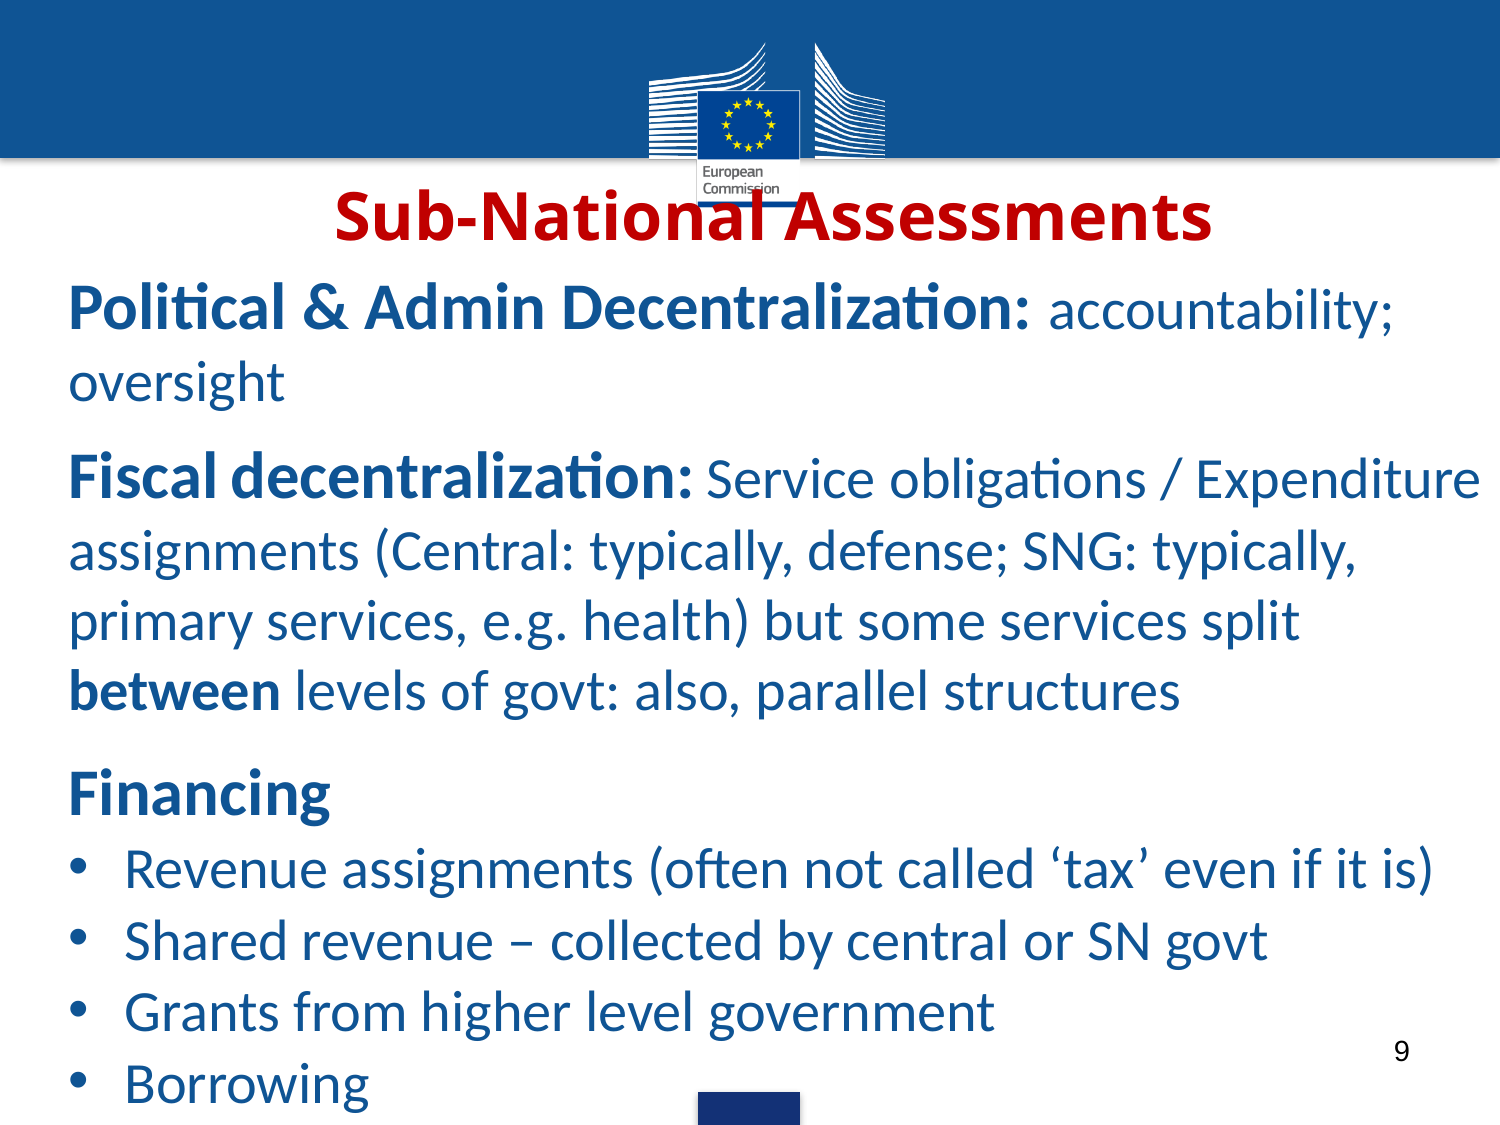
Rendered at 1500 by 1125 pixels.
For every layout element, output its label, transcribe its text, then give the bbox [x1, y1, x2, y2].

picture [649, 42, 885, 149]
slide_number 9 [1074, 1024, 1426, 1103]
list Political & Admin Decentralization: accountability; oversight Fiscal decentralization: Service obligations / Expenditure assignments (Central: typically, defense; SNG: typically, primary services, e.g. health) but some services split between levels of govt: also, parallel structures Financing Revenue assignments (often not called ‘tax’ even if it is) Shared revenue – collected by central or SN govt Grants from higher level government Borrowing [53, 255, 1500, 1106]
title Sub-National Assessments [64, 149, 1425, 255]
